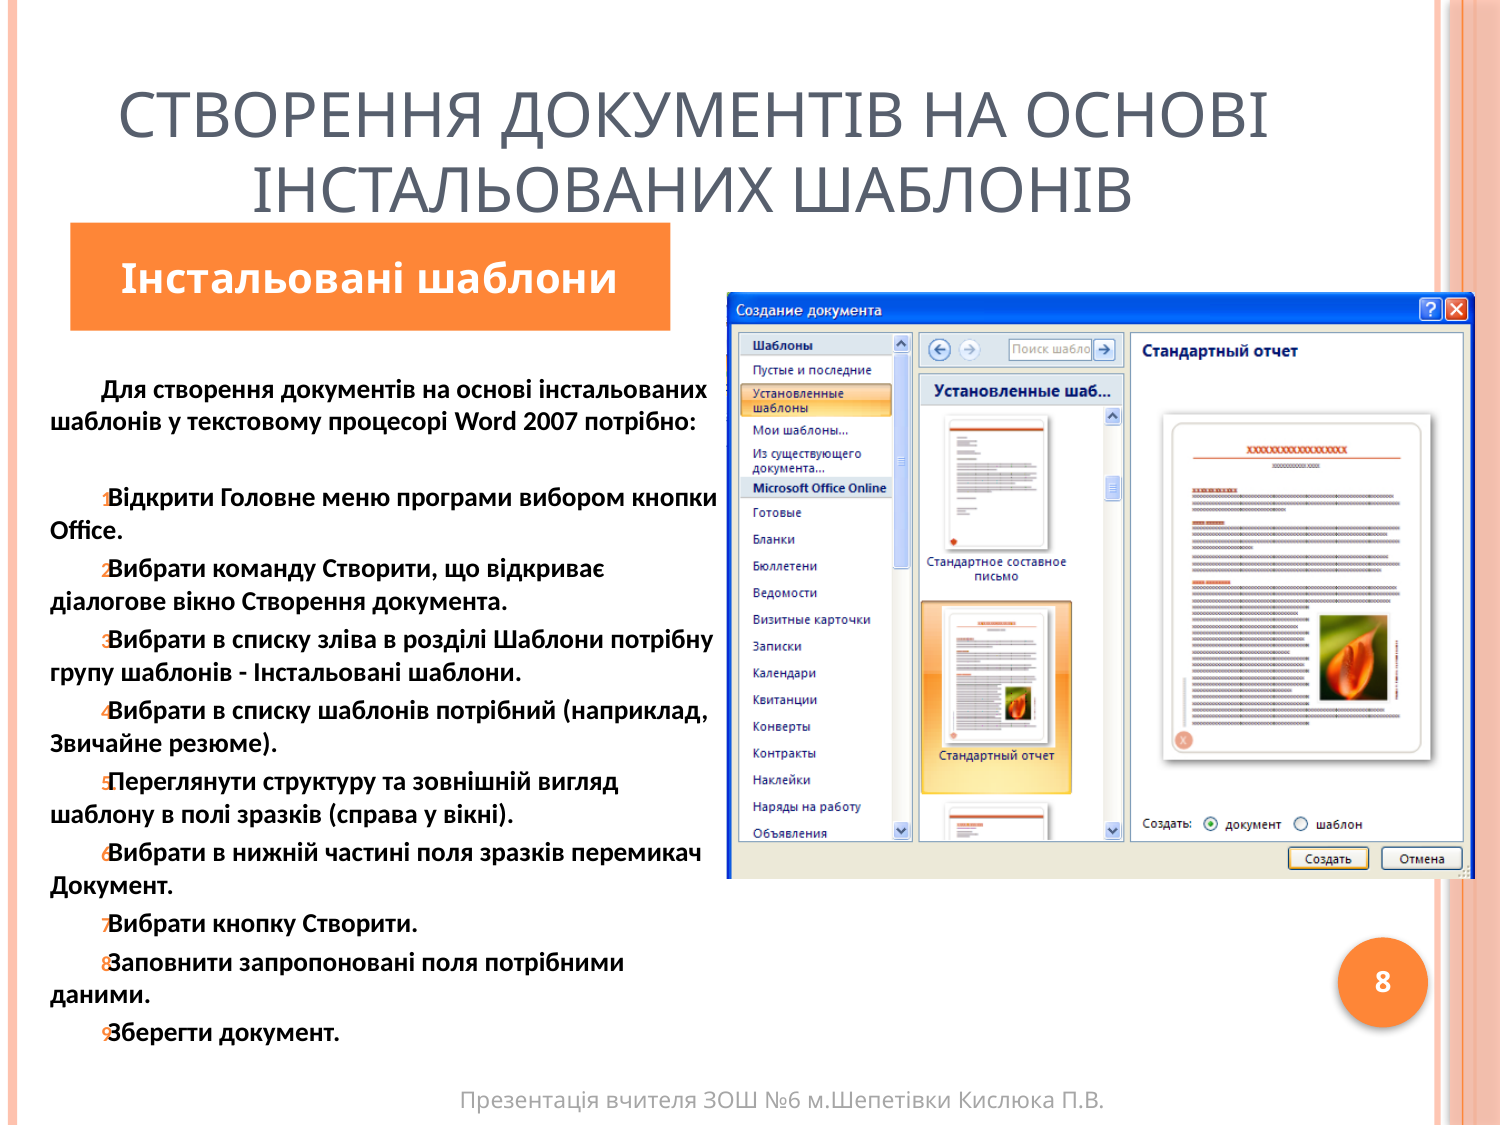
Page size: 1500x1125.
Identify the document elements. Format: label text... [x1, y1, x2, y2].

text_box Презентація вчителя ЗОШ №6 м.Шепетівки Кислюка П.В. [339, 1078, 1225, 1125]
title Створення документів на основі інстальованих шаблонів [75, 44, 1313, 233]
slide_number 8 [1333, 940, 1434, 1027]
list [726, 292, 1476, 880]
list Інстальовані шаблони [70, 222, 671, 331]
list Для створення документів на основі інстальованих шаблонів у текстовому процесорі Word 2007 потрібно: Відкрити Головне меню програми вибором кнопки Office. Вибрати команду Створити, що відкриває діалогове вікно Створення документа. Вибрати в списку зліва в розділі Шаблони потрібну групу шаблонів - Інстальовані шаблони. Вибрати в списку шаблонів потрібний (наприклад, Звичайне резюме). Переглянути структуру та зовнішній вигляд шаблону в полі зразків (справа у вікні). Вибрати в нижній частині поля зразків перемикач Документ. Вибрати кнопку Створити. Заповнити запропоновані поля потрібними даними. Зберегти документ. [35, 363, 738, 1067]
